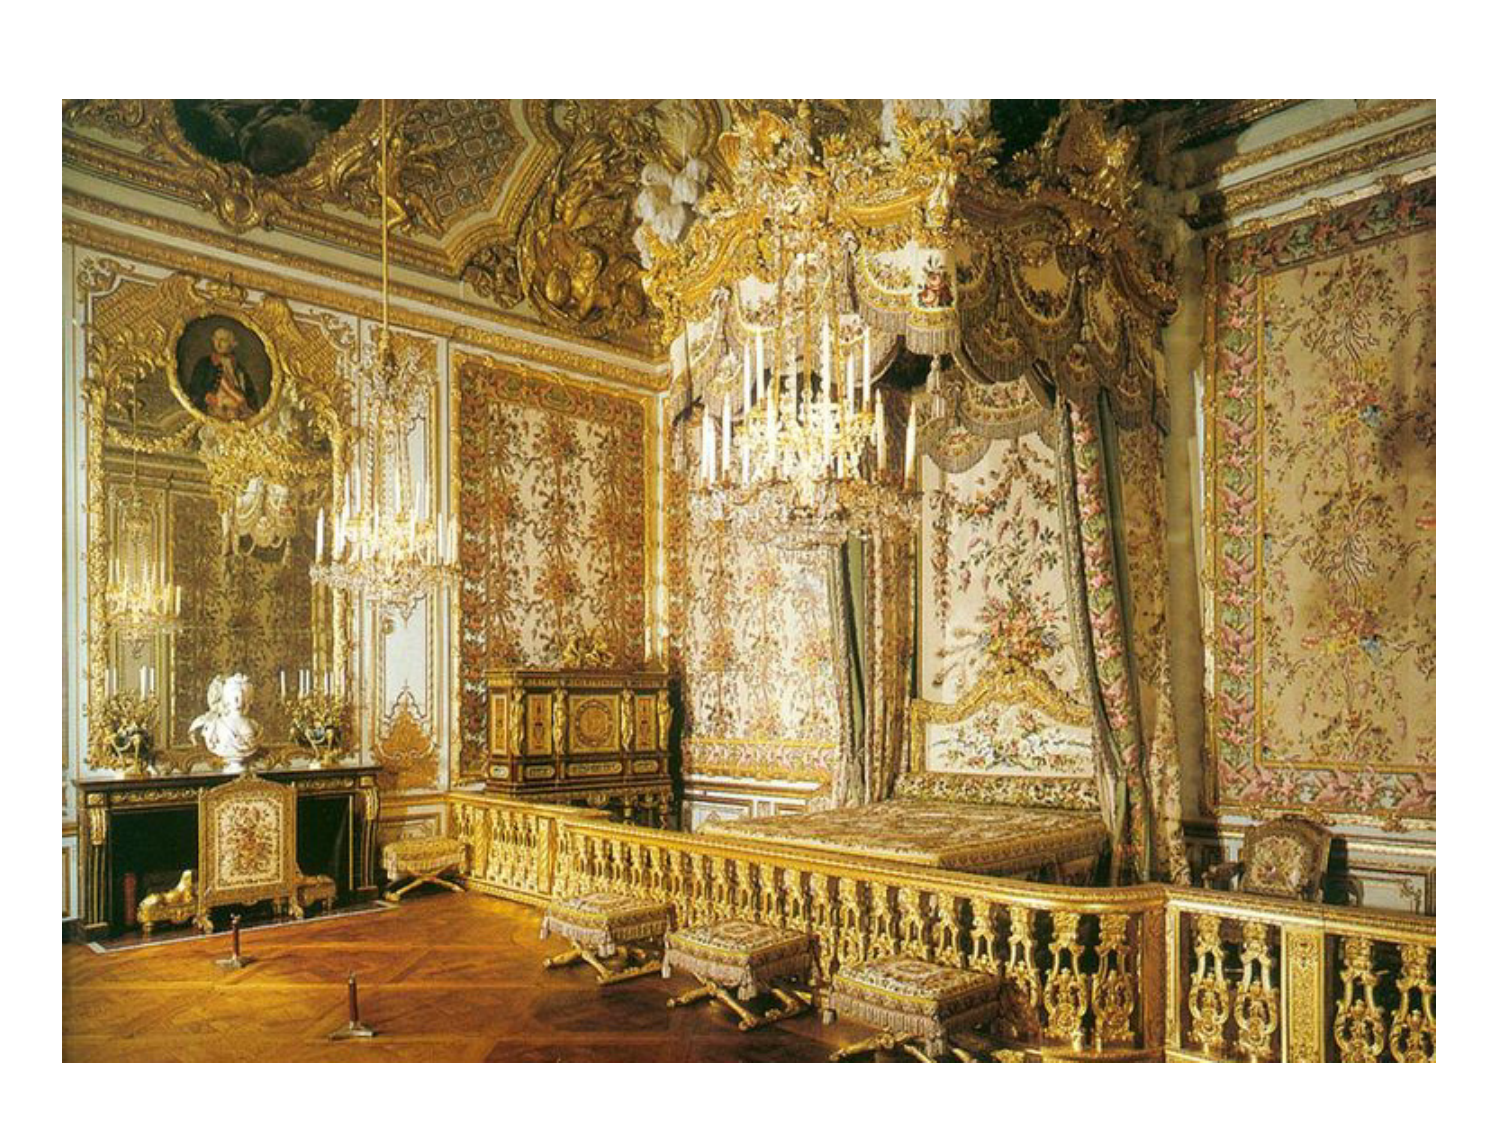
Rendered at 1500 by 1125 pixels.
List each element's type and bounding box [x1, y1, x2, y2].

picture [62, 99, 1436, 1063]
